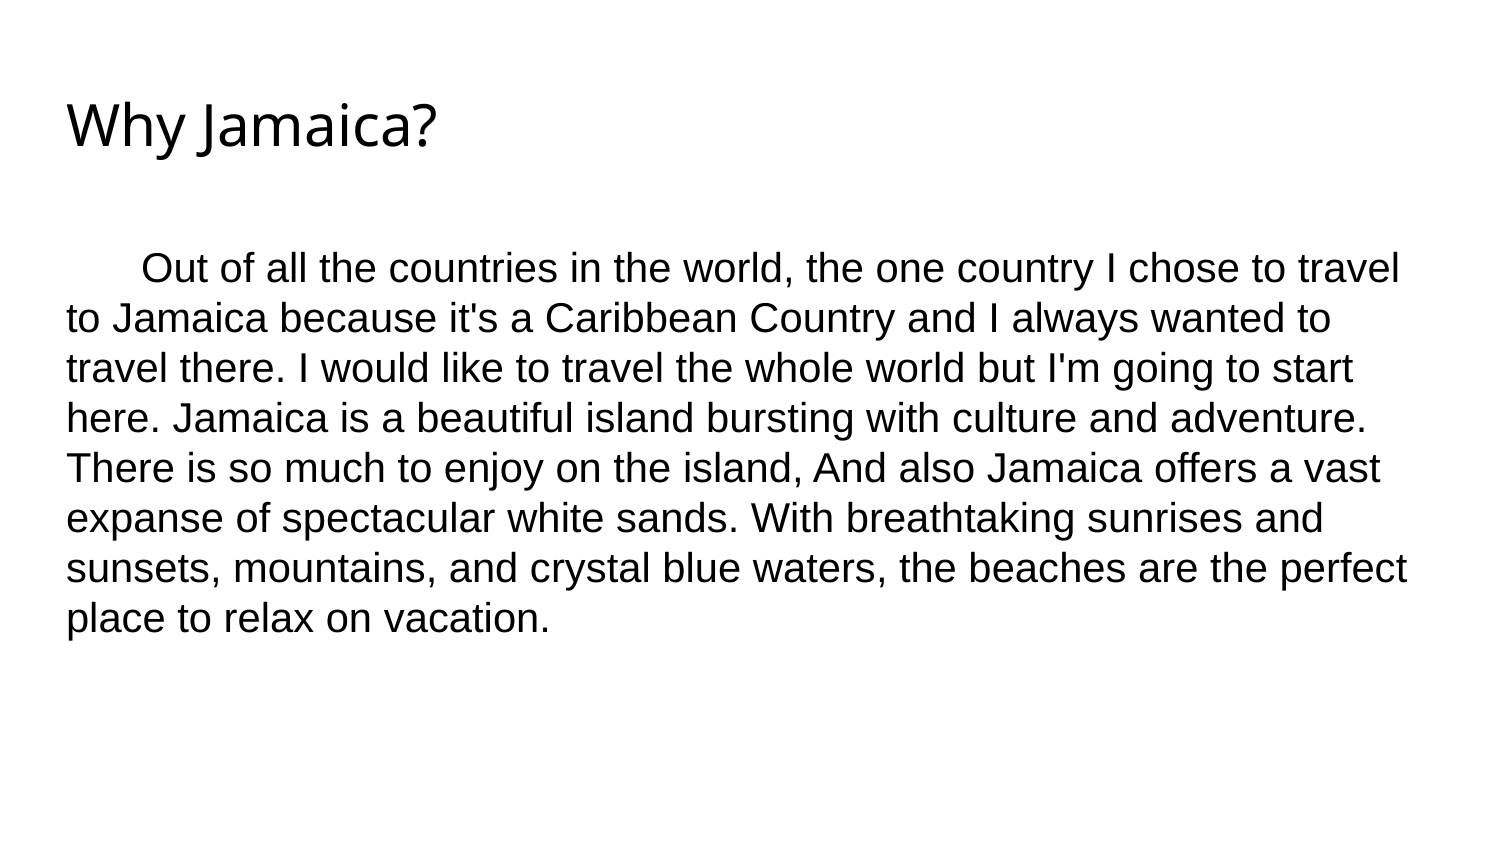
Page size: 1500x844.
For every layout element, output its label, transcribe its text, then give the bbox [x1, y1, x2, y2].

list Out of all the countries in the world, the one country I chose to travel to Jamaica because it's a Caribbean Country and I always wanted to travel there. I would like to travel the whole world but I'm going to start here. Jamaica is a beautiful island bursting with culture and adventure. There is so much to enjoy on the island, And also Jamaica offers a vast expanse of spectacular white sands. With breathtaking sunrises and sunsets, mountains, and crystal blue waters, the beaches are the perfect place to relax on vacation. [51, 225, 1449, 776]
title Why Jamaica? [51, 72, 1449, 167]
